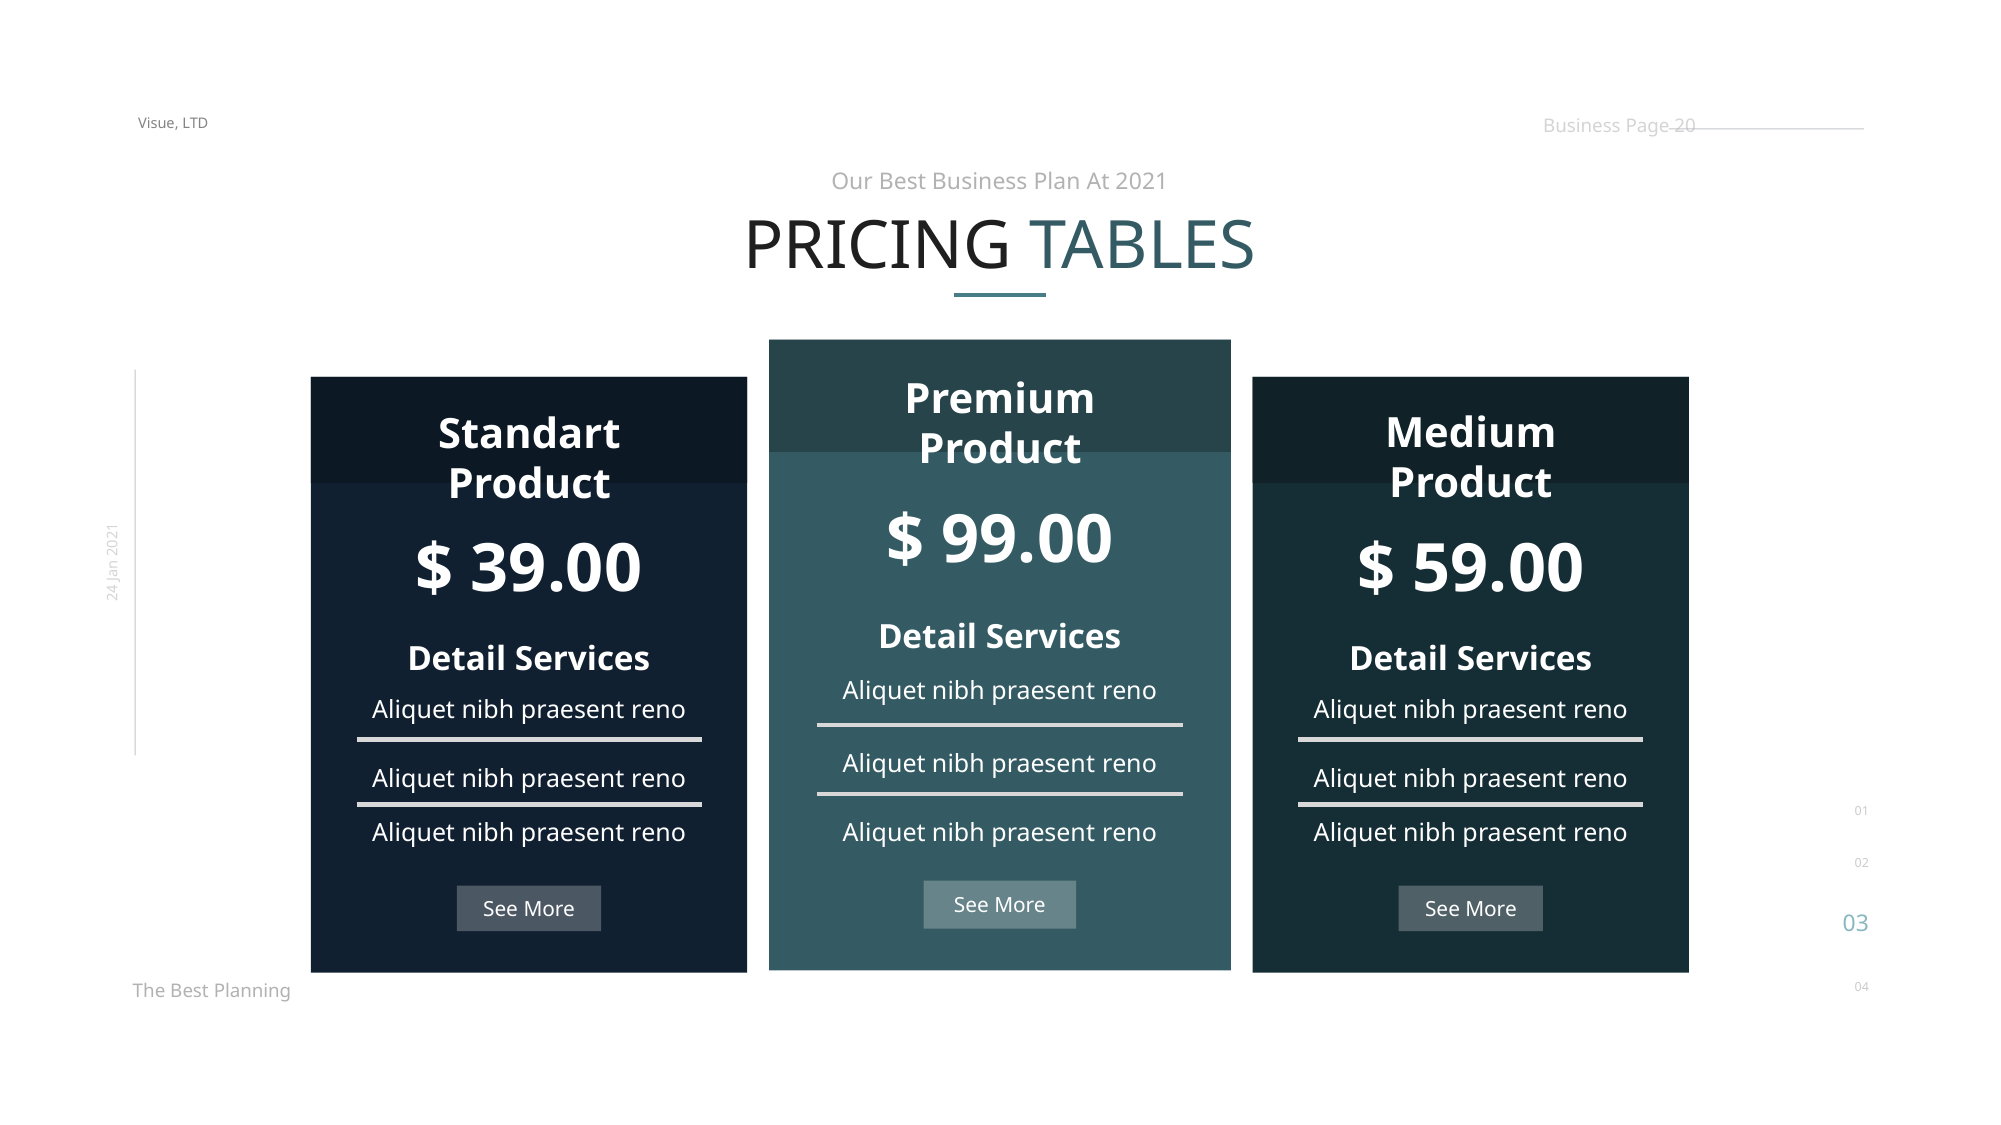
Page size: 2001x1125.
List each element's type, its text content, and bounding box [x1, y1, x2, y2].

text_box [1827, 795, 1884, 1002]
text_box Aliquet nibh praesent reno [1285, 794, 1657, 856]
text_box The Best Planning [117, 971, 306, 1009]
text_box Business Page 20 [1457, 106, 1711, 147]
text_box [1252, 483, 1689, 973]
text_box $ 59.00 [1301, 511, 1641, 613]
text_box Our Best Business Plan At 2021 [816, 159, 1184, 202]
text_box [310, 483, 748, 973]
text_box $ 99.00 [820, 483, 1180, 584]
text_box Aliquet nibh praesent reno [343, 739, 715, 794]
text_box Detail Services [803, 587, 1197, 653]
text_box PRICING TABLES [575, 194, 1425, 289]
text_box 24 Jan 2021 [95, 508, 128, 617]
text_box Detail Services [1285, 609, 1657, 672]
text_box Aliquet nibh praesent reno [1285, 672, 1657, 733]
text_box See More [456, 885, 602, 932]
text_box [769, 339, 1231, 452]
text_box [1252, 376, 1689, 483]
text_box Visue, LTD [123, 106, 224, 139]
text_box Aliquet nibh praesent reno [803, 794, 1197, 860]
text_box [310, 376, 748, 483]
text_box Medium Product [1289, 398, 1652, 465]
text_box Aliquet nibh praesent reno [1285, 739, 1657, 794]
text_box Premium Product [811, 363, 1189, 438]
text_box $ 39.00 [359, 511, 699, 613]
text_box Detail Services [343, 609, 715, 672]
text_box Aliquet nibh praesent reno [803, 725, 1197, 791]
text_box Aliquet nibh praesent reno [343, 794, 715, 856]
text_box Aliquet nibh praesent reno [803, 653, 1197, 718]
text_box Standart Product [345, 399, 713, 452]
text_box [769, 452, 1231, 971]
text_box Aliquet nibh praesent reno [343, 672, 715, 733]
text_box See More [1398, 885, 1544, 932]
text_box See More [923, 879, 1077, 930]
